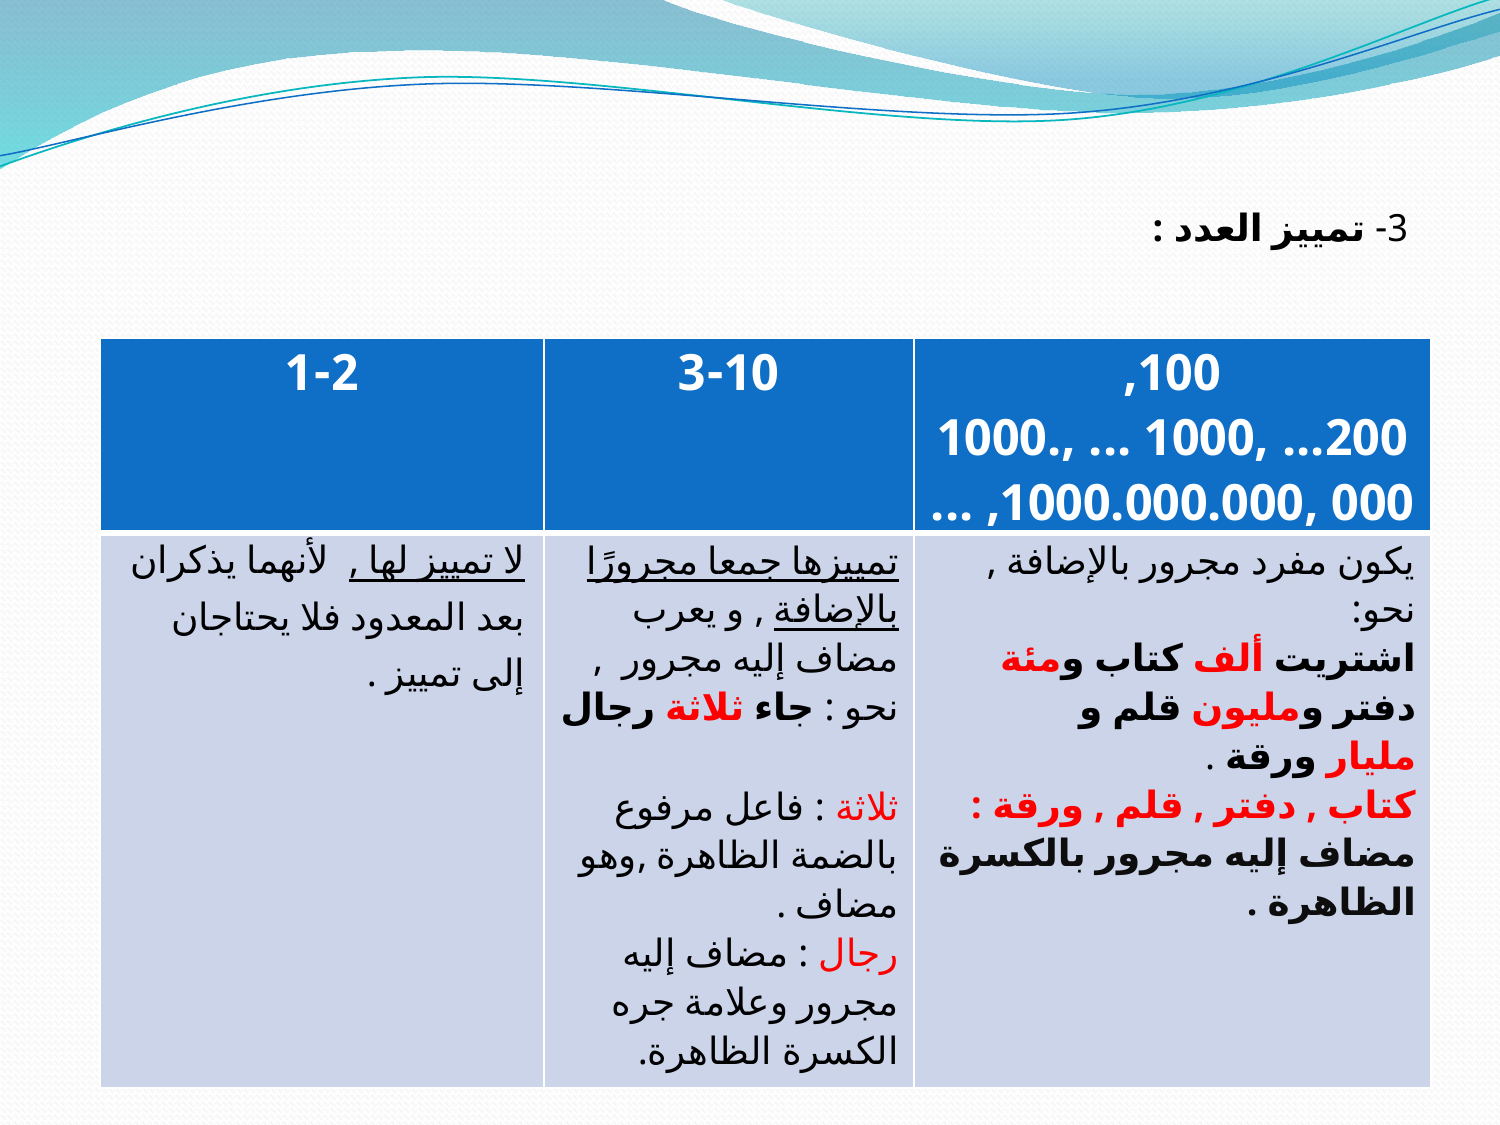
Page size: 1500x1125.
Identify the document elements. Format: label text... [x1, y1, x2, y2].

table_header 100, 200... ,1000 ... ,1000.000 ,1000.000.000, ... [915, 339, 1430, 530]
text_box 3- تمييز العدد : [112, 196, 1424, 256]
table_cell يكون مفرد مجرور بالإضافة , نحو: اشتريت ألف كتاب ومئة دفتر ومليون قلم و مليار ورقة . كتاب , دفتر , قلم , ورقة : مضاف إليه مجرور بالكسرة الظاهرة . [915, 536, 1430, 1087]
table_header 1-2 [101, 339, 543, 530]
table_cell تمييزها جمعا مجرورًا بالإضافة , و يعرب مضاف إليه مجرور , نحو : جاء ثلاثة رجال ثلاثة : فاعل مرفوع بالضمة الظاهرة ,وهو مضاف . رجال : مضاف إليه مجرور وعلامة جره الكسرة الظاهرة. [545, 536, 913, 1087]
table_header 3-10 [545, 339, 913, 530]
table_cell لا تمييز لها , لأنهما يذكران بعد المعدود فلا يحتاجان إلى تمييز . [101, 536, 543, 1087]
